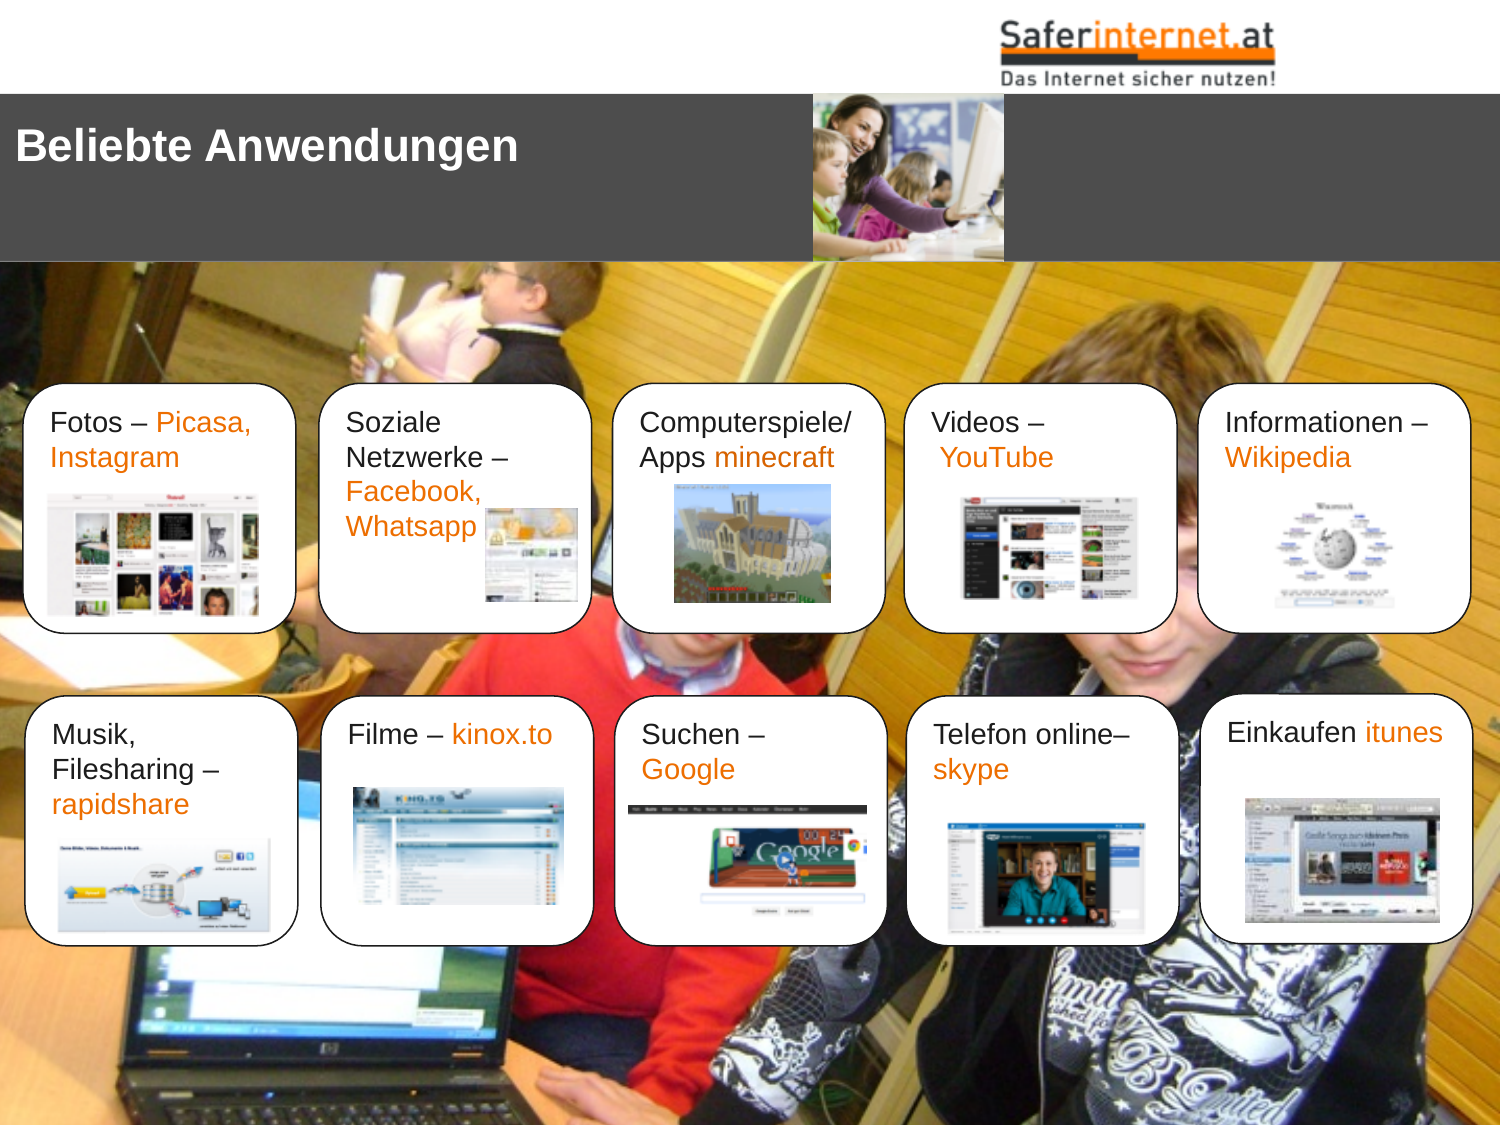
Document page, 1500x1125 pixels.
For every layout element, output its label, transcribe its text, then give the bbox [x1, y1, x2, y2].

title Beliebte Anwendungen [0, 108, 581, 200]
picture [994, 15, 1282, 92]
picture [0, 93, 1500, 1125]
